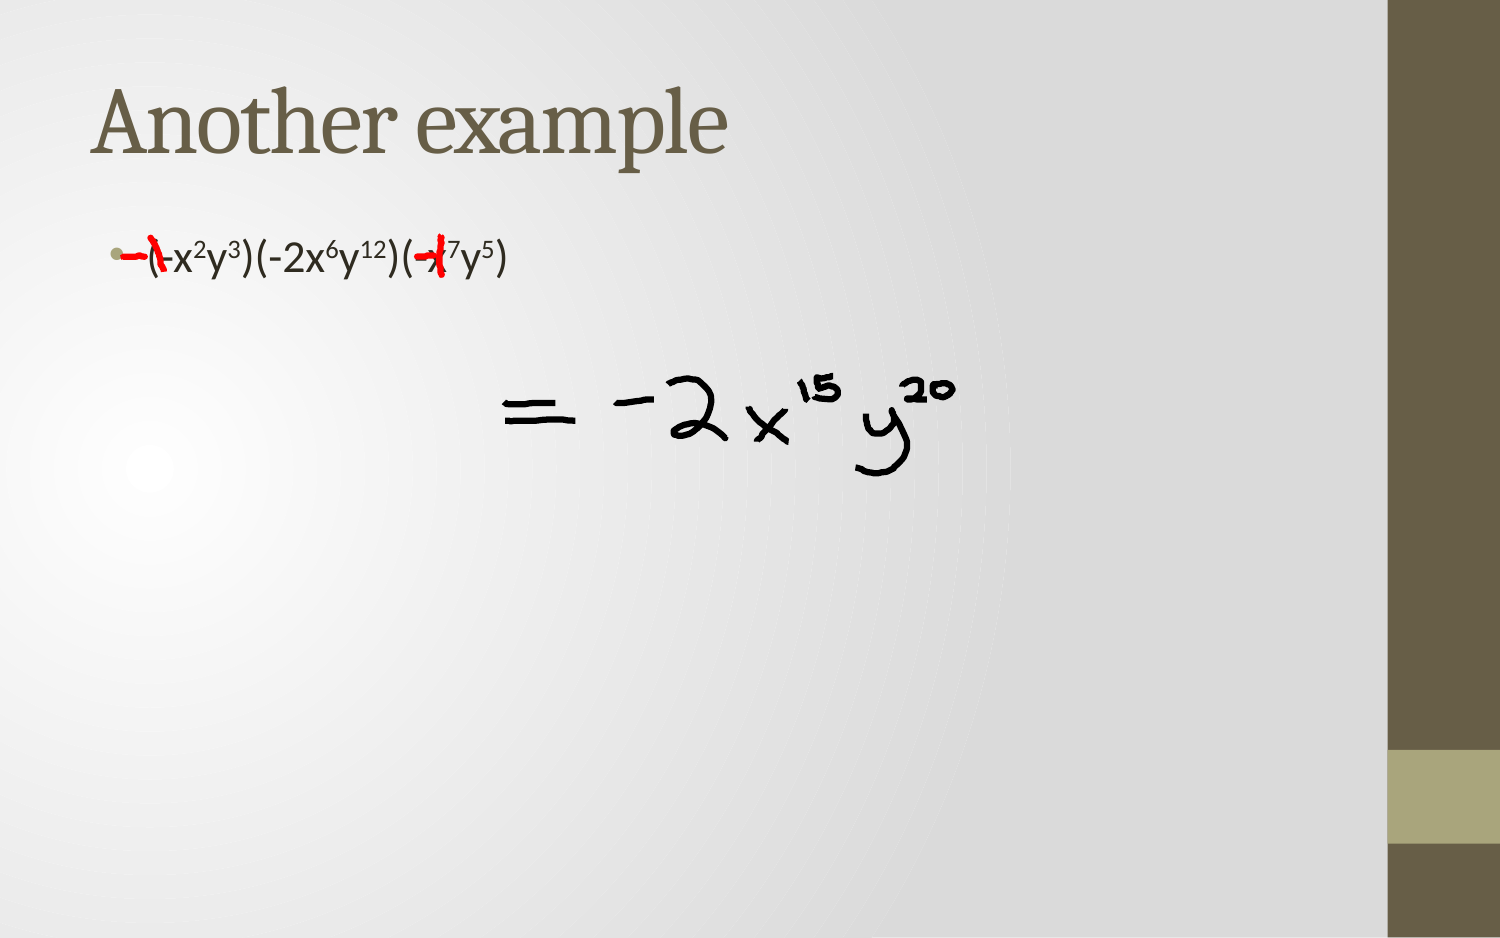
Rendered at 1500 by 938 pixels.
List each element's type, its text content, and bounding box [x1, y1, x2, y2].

list (-x2y3)(-2x6y12)(-x7y5) [75, 218, 1325, 875]
title Another example [75, 37, 1325, 194]
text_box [122, 235, 953, 474]
